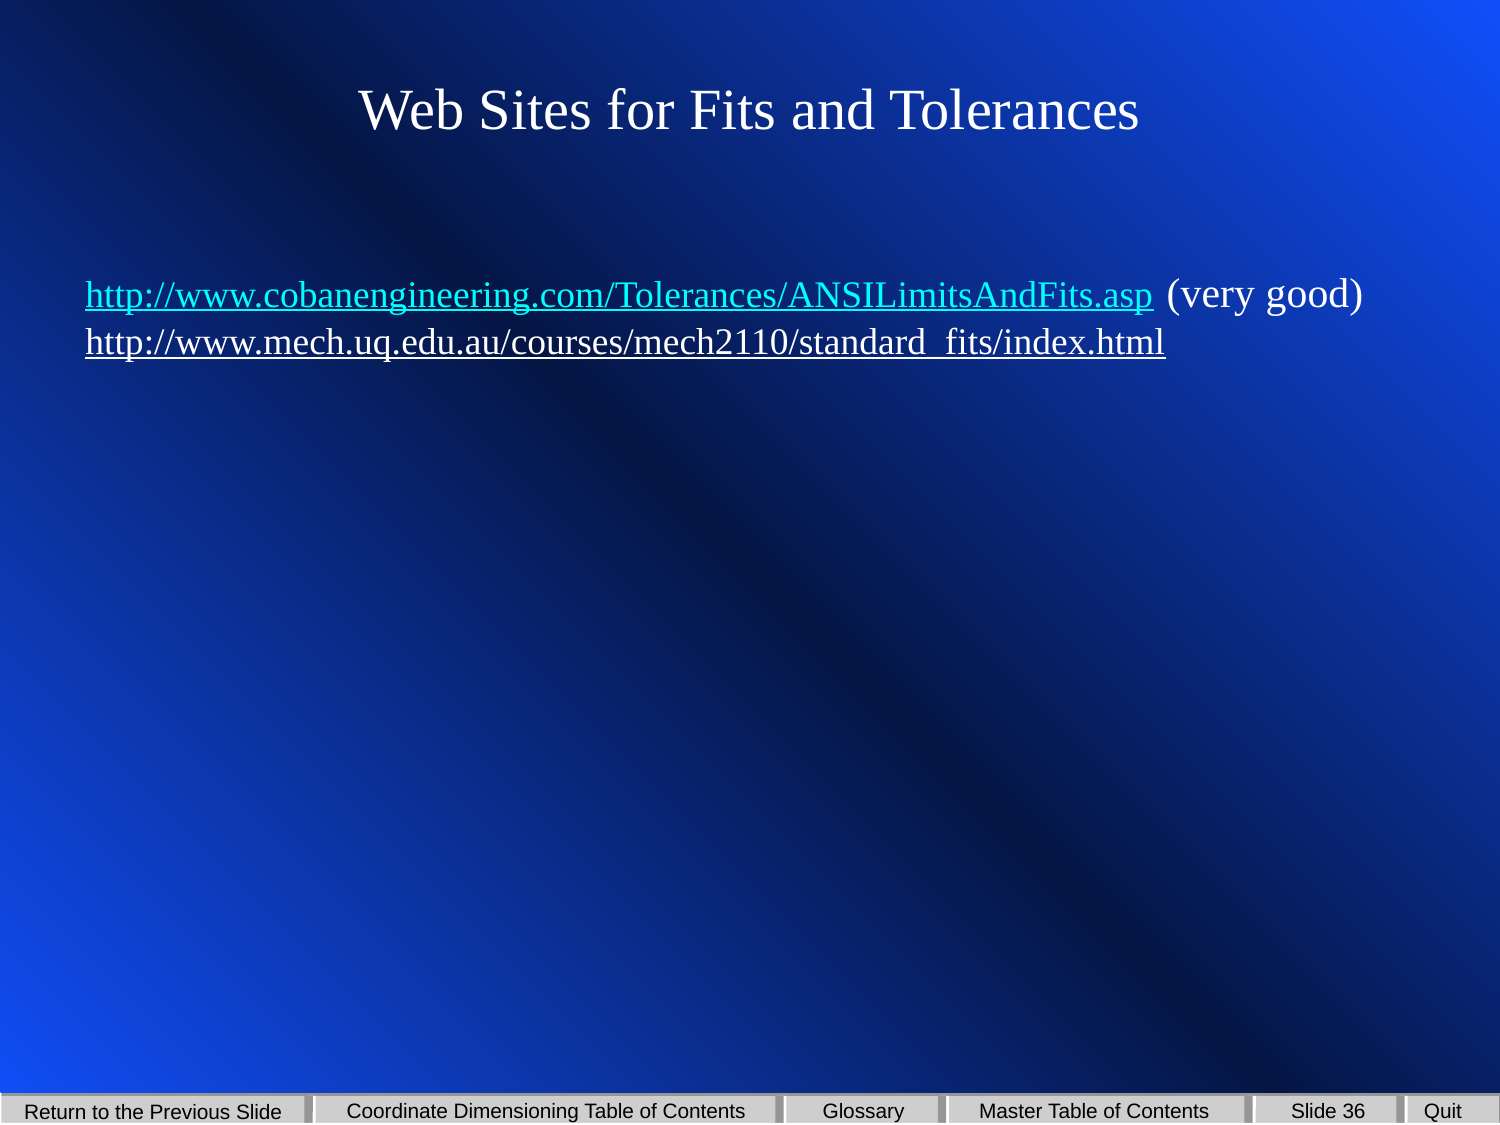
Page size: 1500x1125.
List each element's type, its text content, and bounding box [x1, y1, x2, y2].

title Web Sites for Fits and Tolerances [111, 11, 1388, 201]
list http://www.cobanengineering.com/Tolerances/ANSILimitsAndFits.asp (very good) http://www.mech.uq.edu.au/courses/mech2110/standard_fits/index.html [70, 249, 1430, 638]
